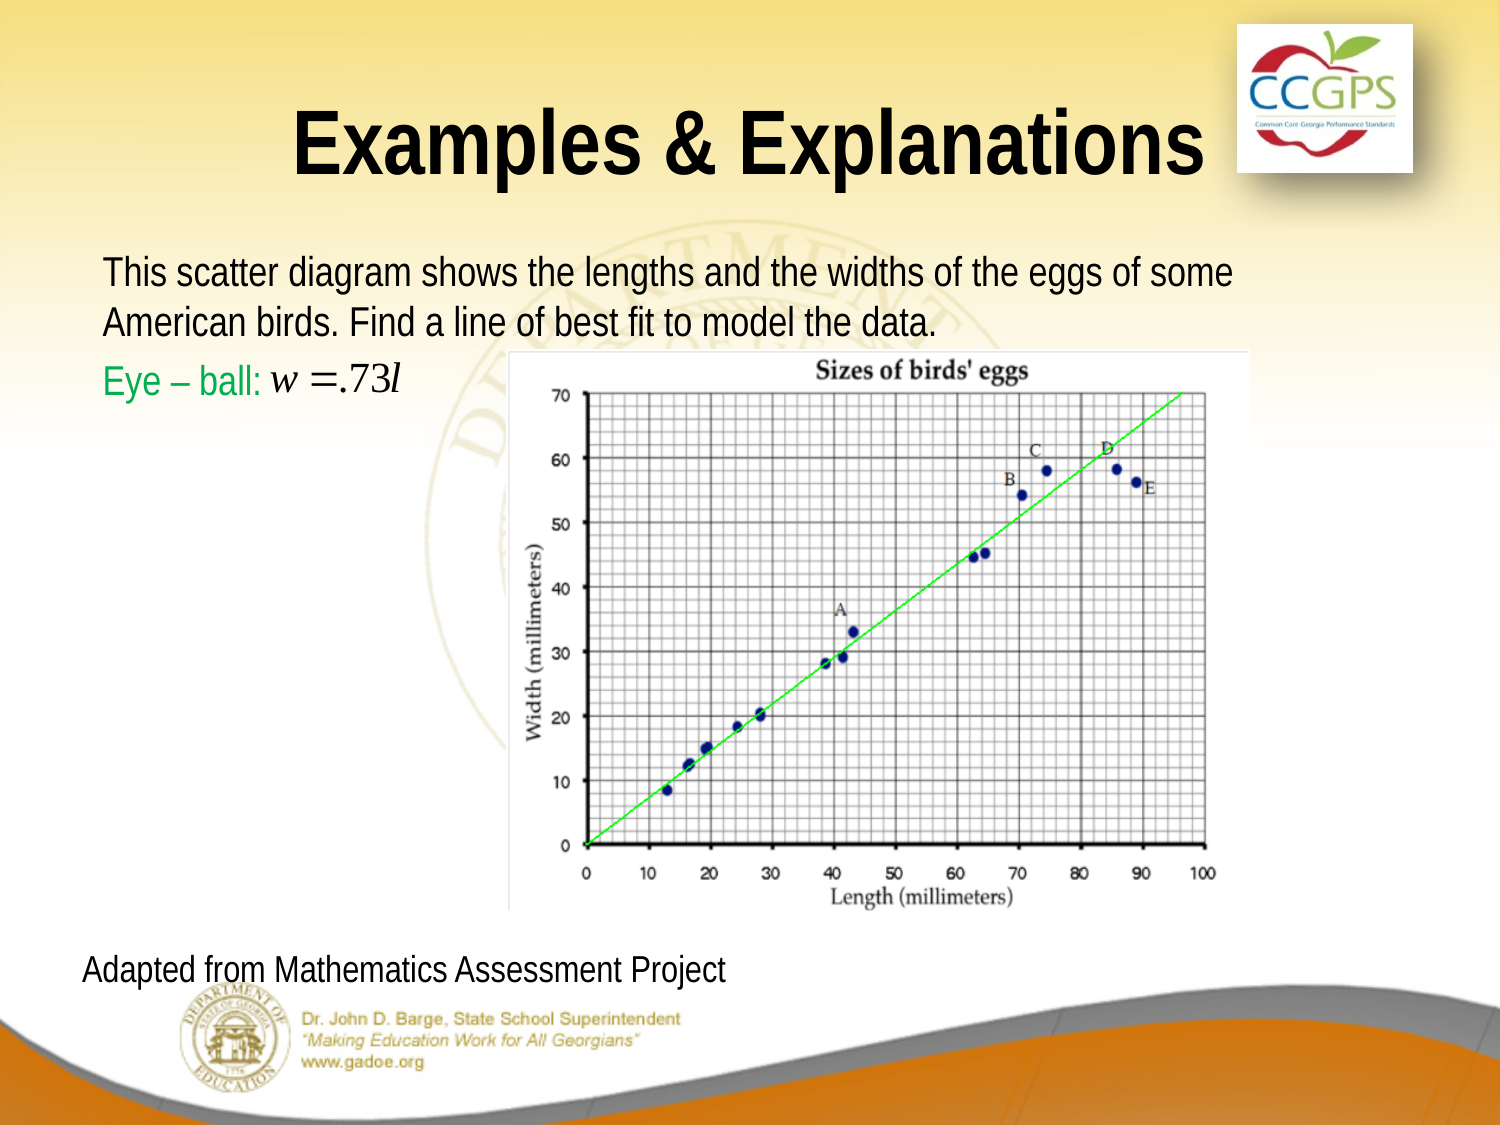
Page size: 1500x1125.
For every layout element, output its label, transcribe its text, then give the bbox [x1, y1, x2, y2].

title Examples & Explanations [112, 74, 1232, 201]
text_box Adapted from Mathematics Assessment Project [67, 937, 742, 998]
subtitle This scatter diagram shows the lengths and the widths of the eggs of some American birds. Find a line of best fit to model the data. Eye – ball: [87, 237, 1388, 926]
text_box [262, 353, 413, 404]
picture [0, 0, 1500, 1125]
